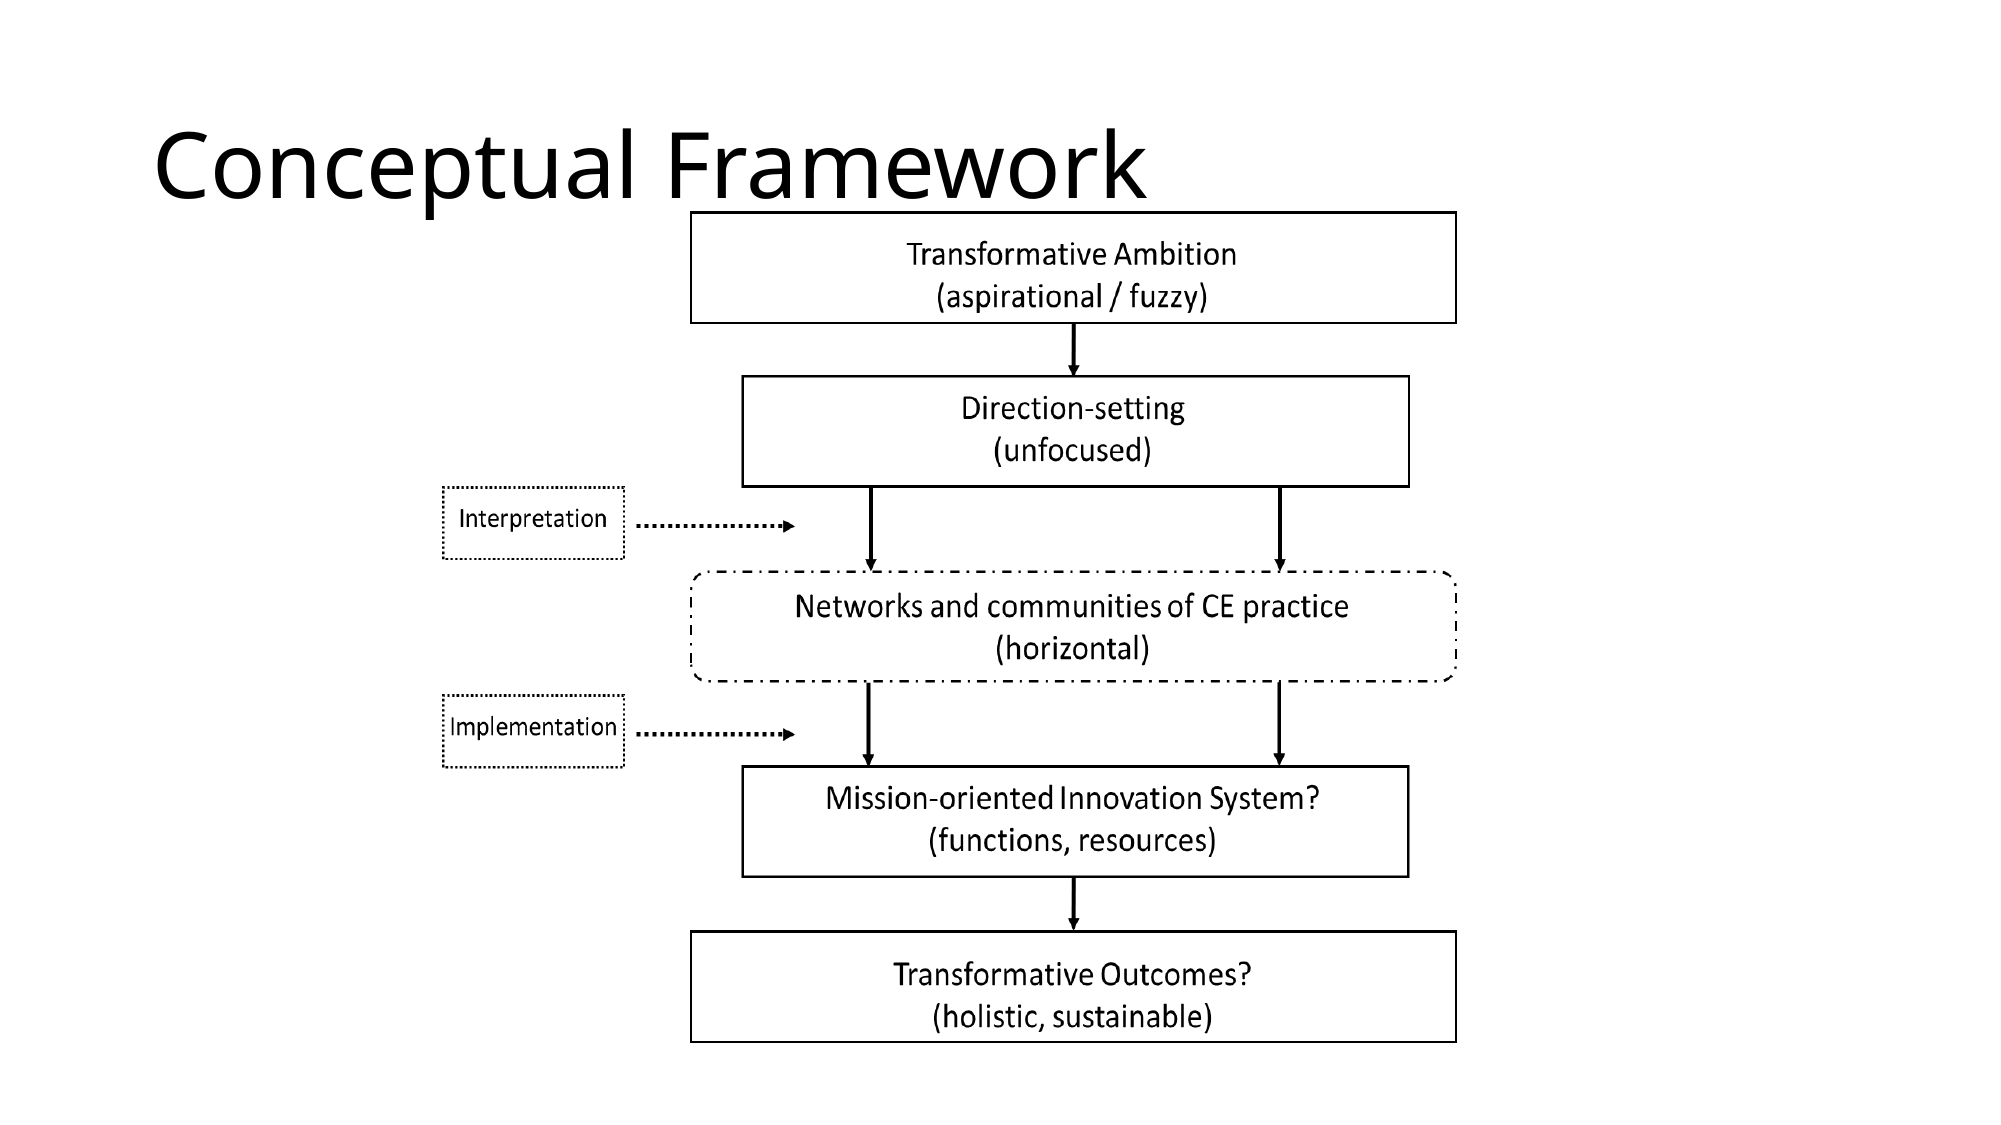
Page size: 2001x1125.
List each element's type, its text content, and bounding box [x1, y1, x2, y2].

picture [430, 211, 1457, 1058]
title Conceptual Framework [137, 59, 1863, 278]
